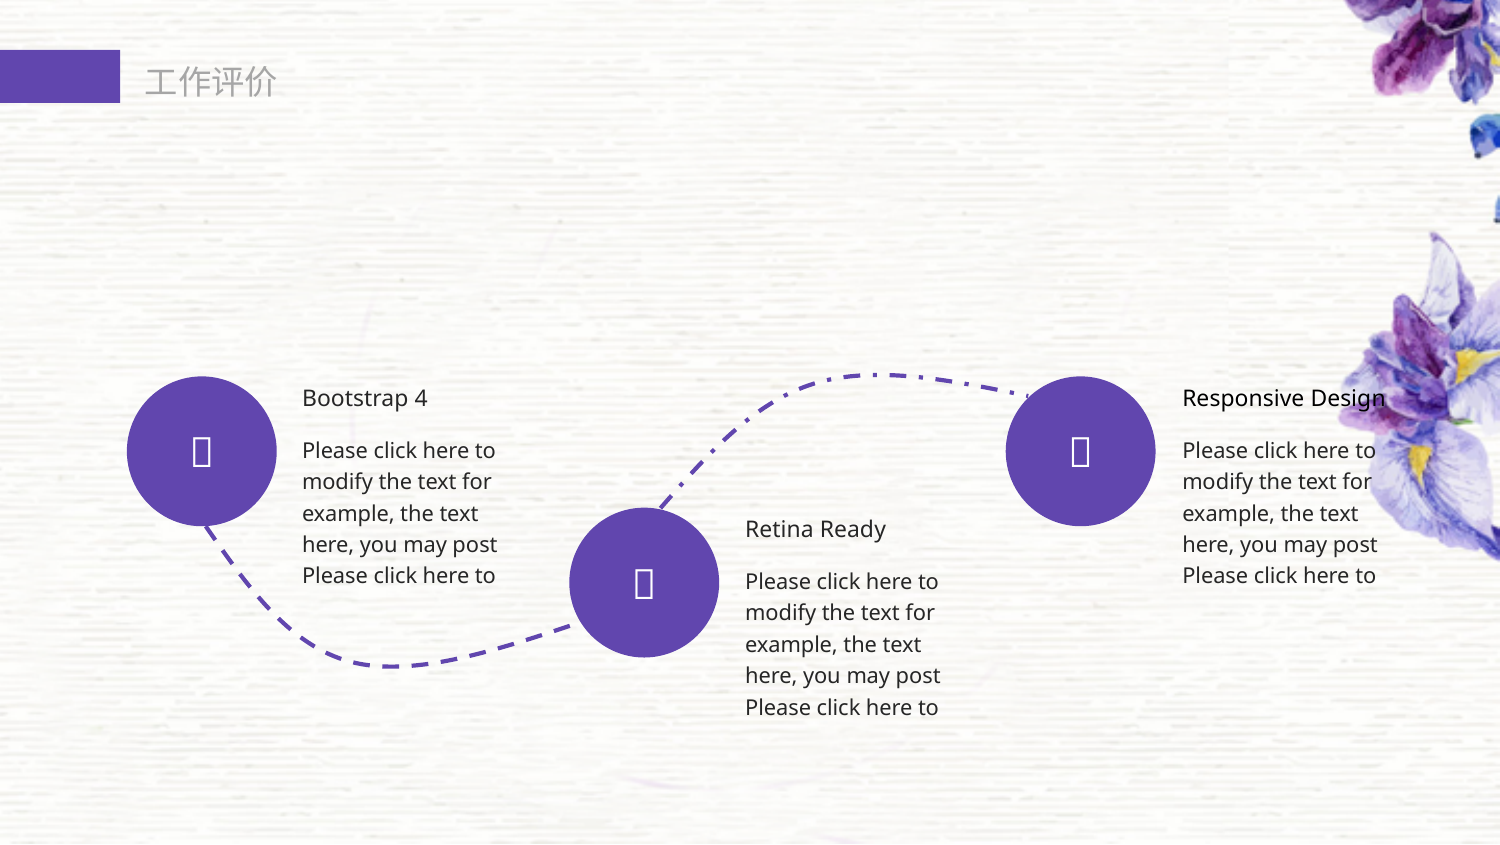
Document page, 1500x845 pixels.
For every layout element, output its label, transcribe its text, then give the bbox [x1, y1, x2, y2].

picture [0, 0, 1500, 844]
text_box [730, 507, 981, 730]
text_box  [1003, 374, 1158, 529]
text_box [204, 525, 578, 669]
text_box  [124, 374, 279, 529]
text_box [287, 376, 538, 599]
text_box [1167, 376, 1418, 599]
text_box  [567, 505, 722, 660]
text_box [658, 372, 1029, 510]
